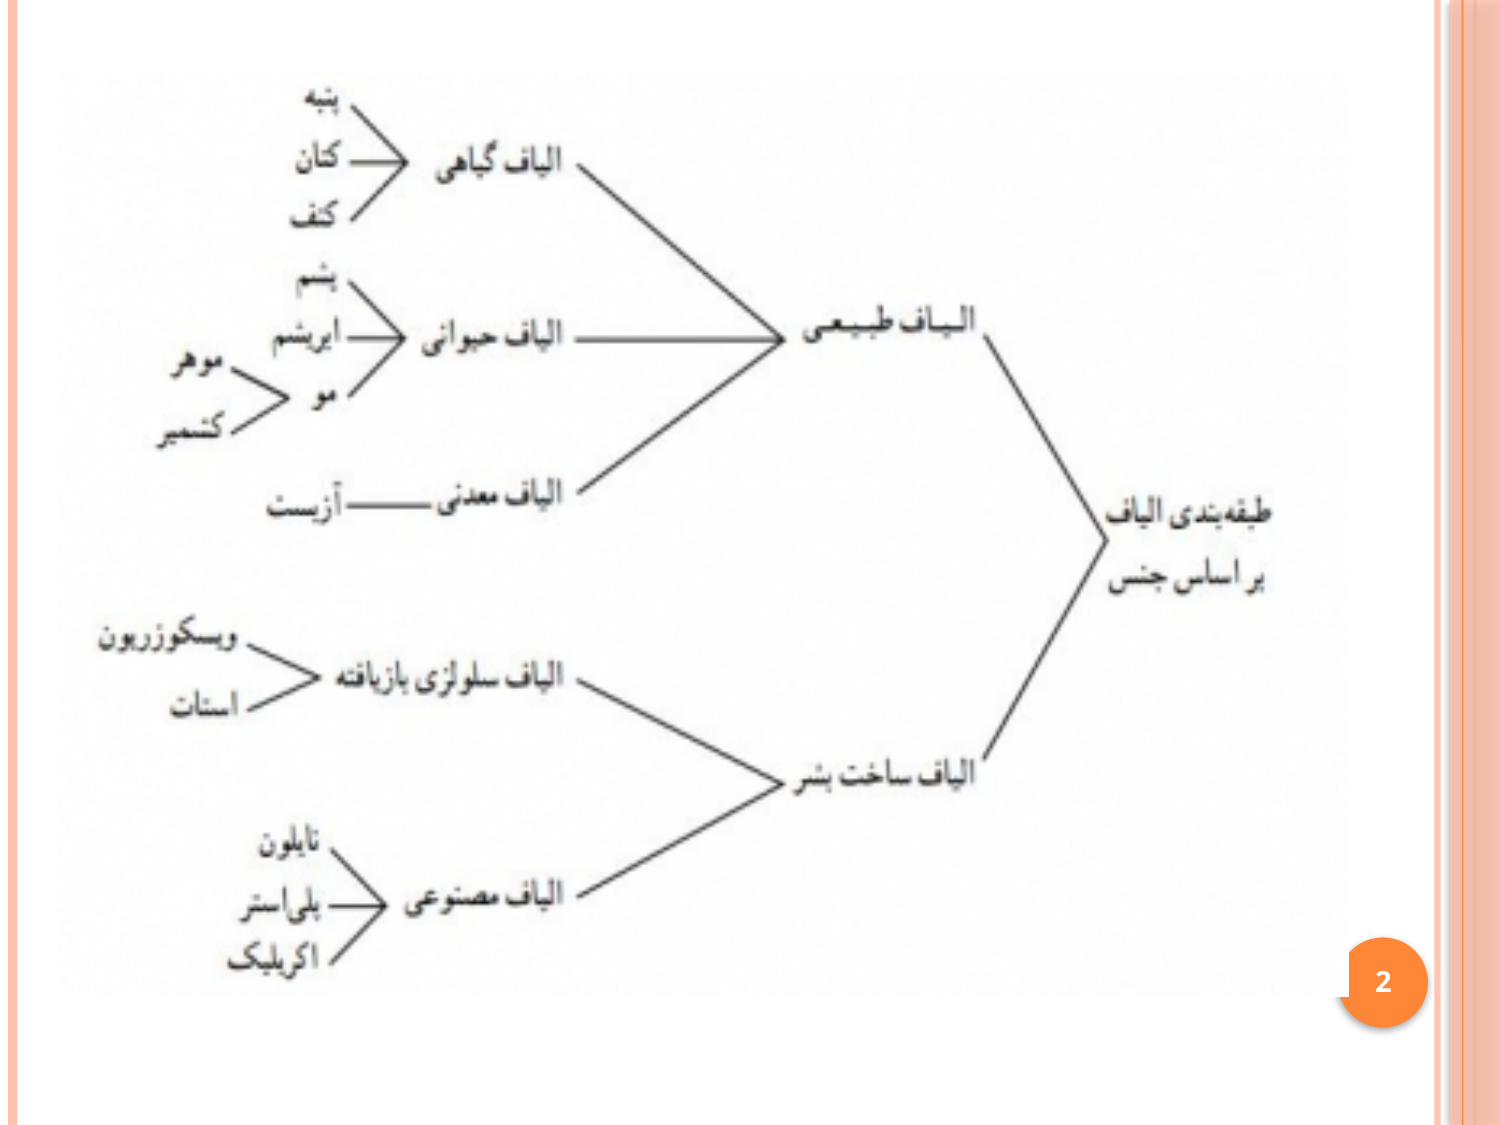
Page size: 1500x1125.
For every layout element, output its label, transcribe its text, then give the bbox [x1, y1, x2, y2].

picture [58, 69, 1350, 997]
slide_number 2 [1333, 940, 1434, 1027]
